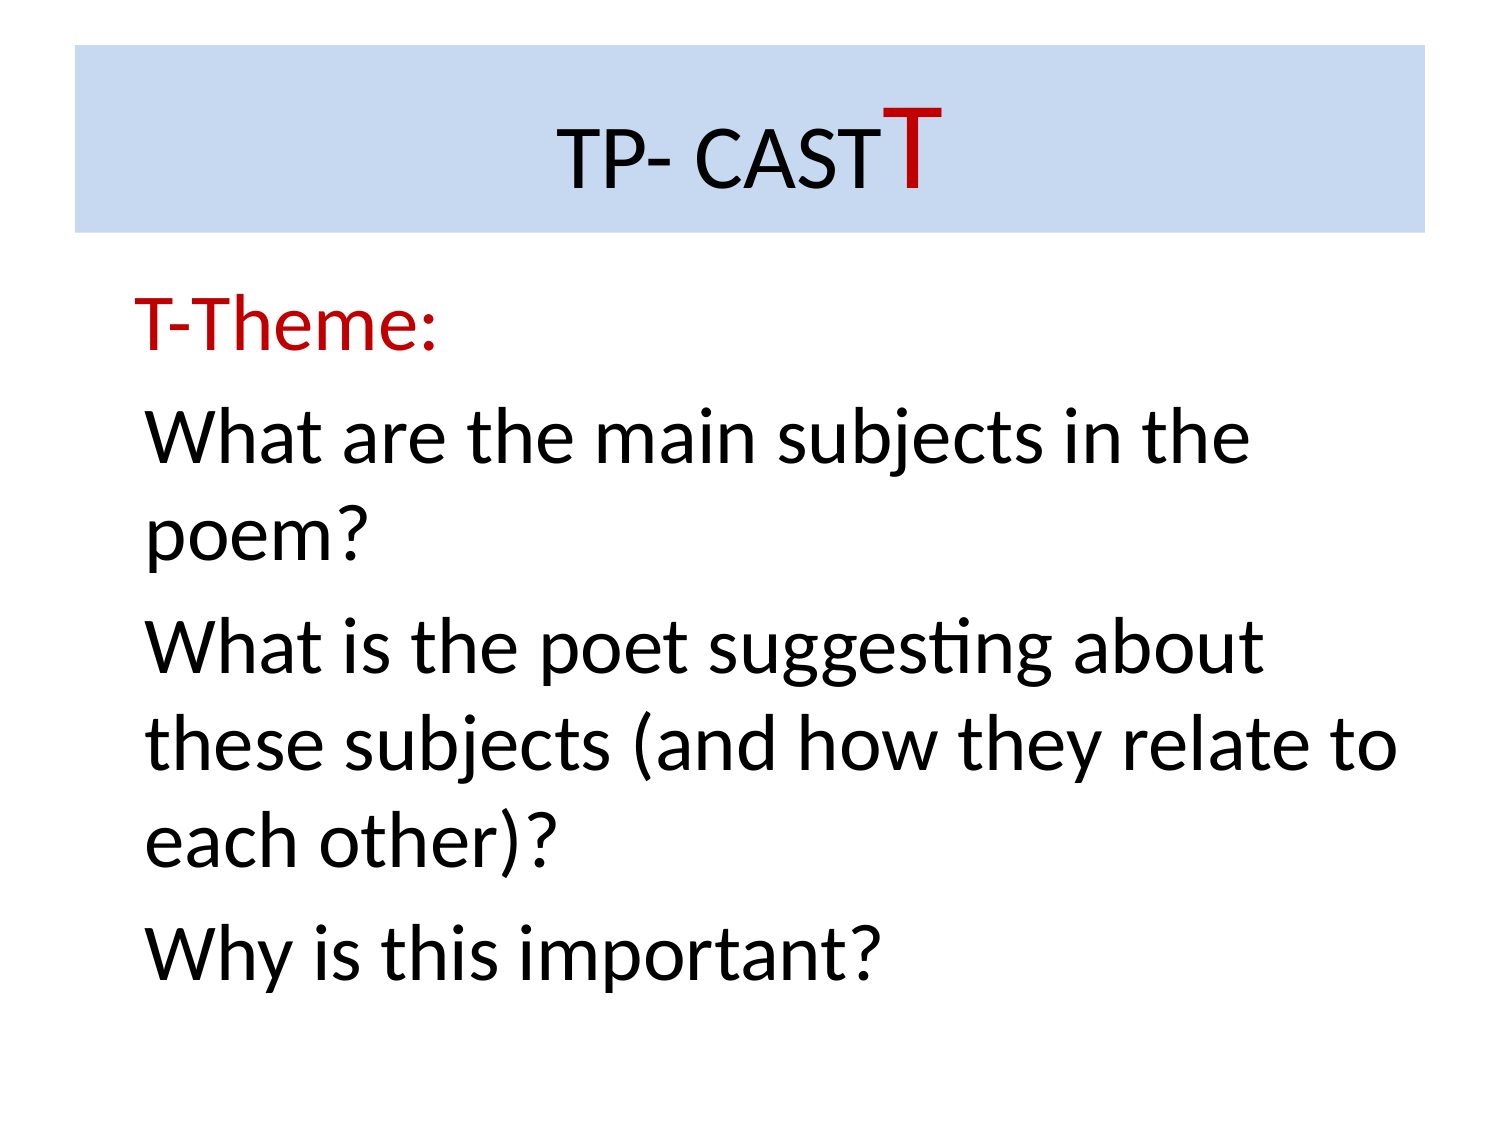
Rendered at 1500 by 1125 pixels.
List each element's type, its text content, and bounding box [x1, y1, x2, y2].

title TP- CASTT [75, 45, 1425, 233]
list T-Theme: What are the main subjects in the poem? What is the poet suggesting about these subjects (and how they relate to each other)? Why is this important? [75, 262, 1425, 1005]
